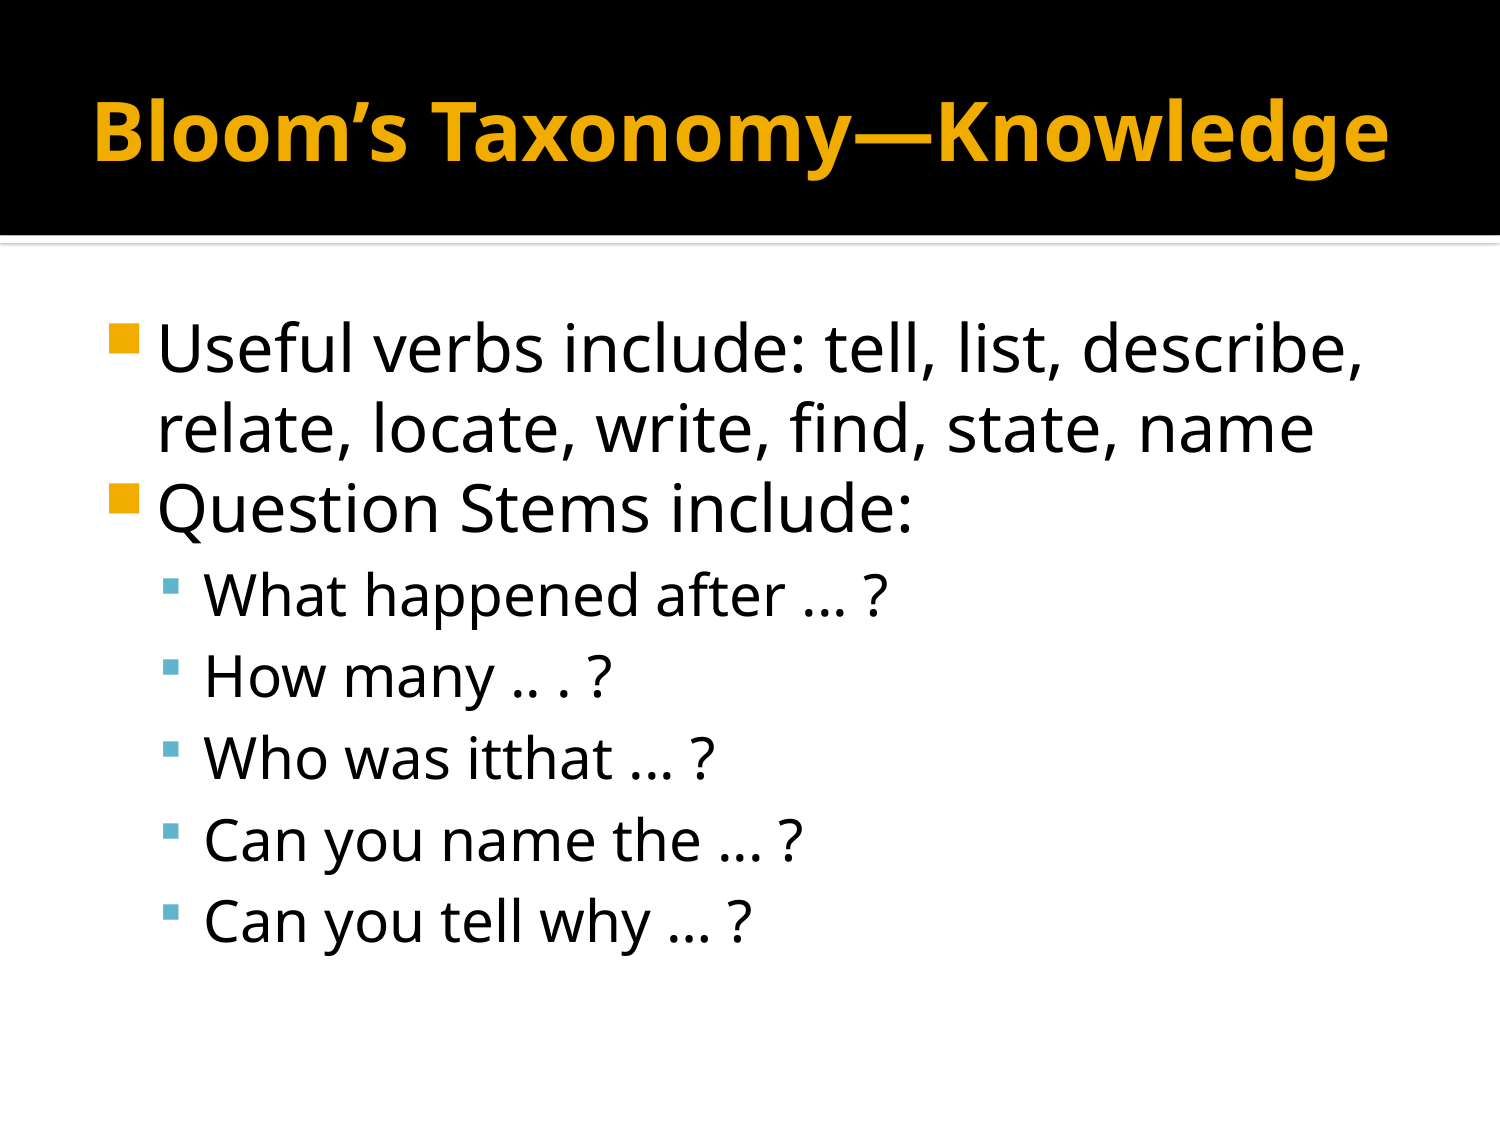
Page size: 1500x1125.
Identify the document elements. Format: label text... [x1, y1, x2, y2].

title Bloom’s Taxonomy—Knowledge [75, 25, 1425, 231]
list Useful verbs include: tell, list, describe, relate, locate, write, find, state, name Question Stems include: What happened after ... ? How many .. . ? Who was itthat ... ? Can you name the ... ? Can you tell why … ? [75, 291, 1425, 1050]
